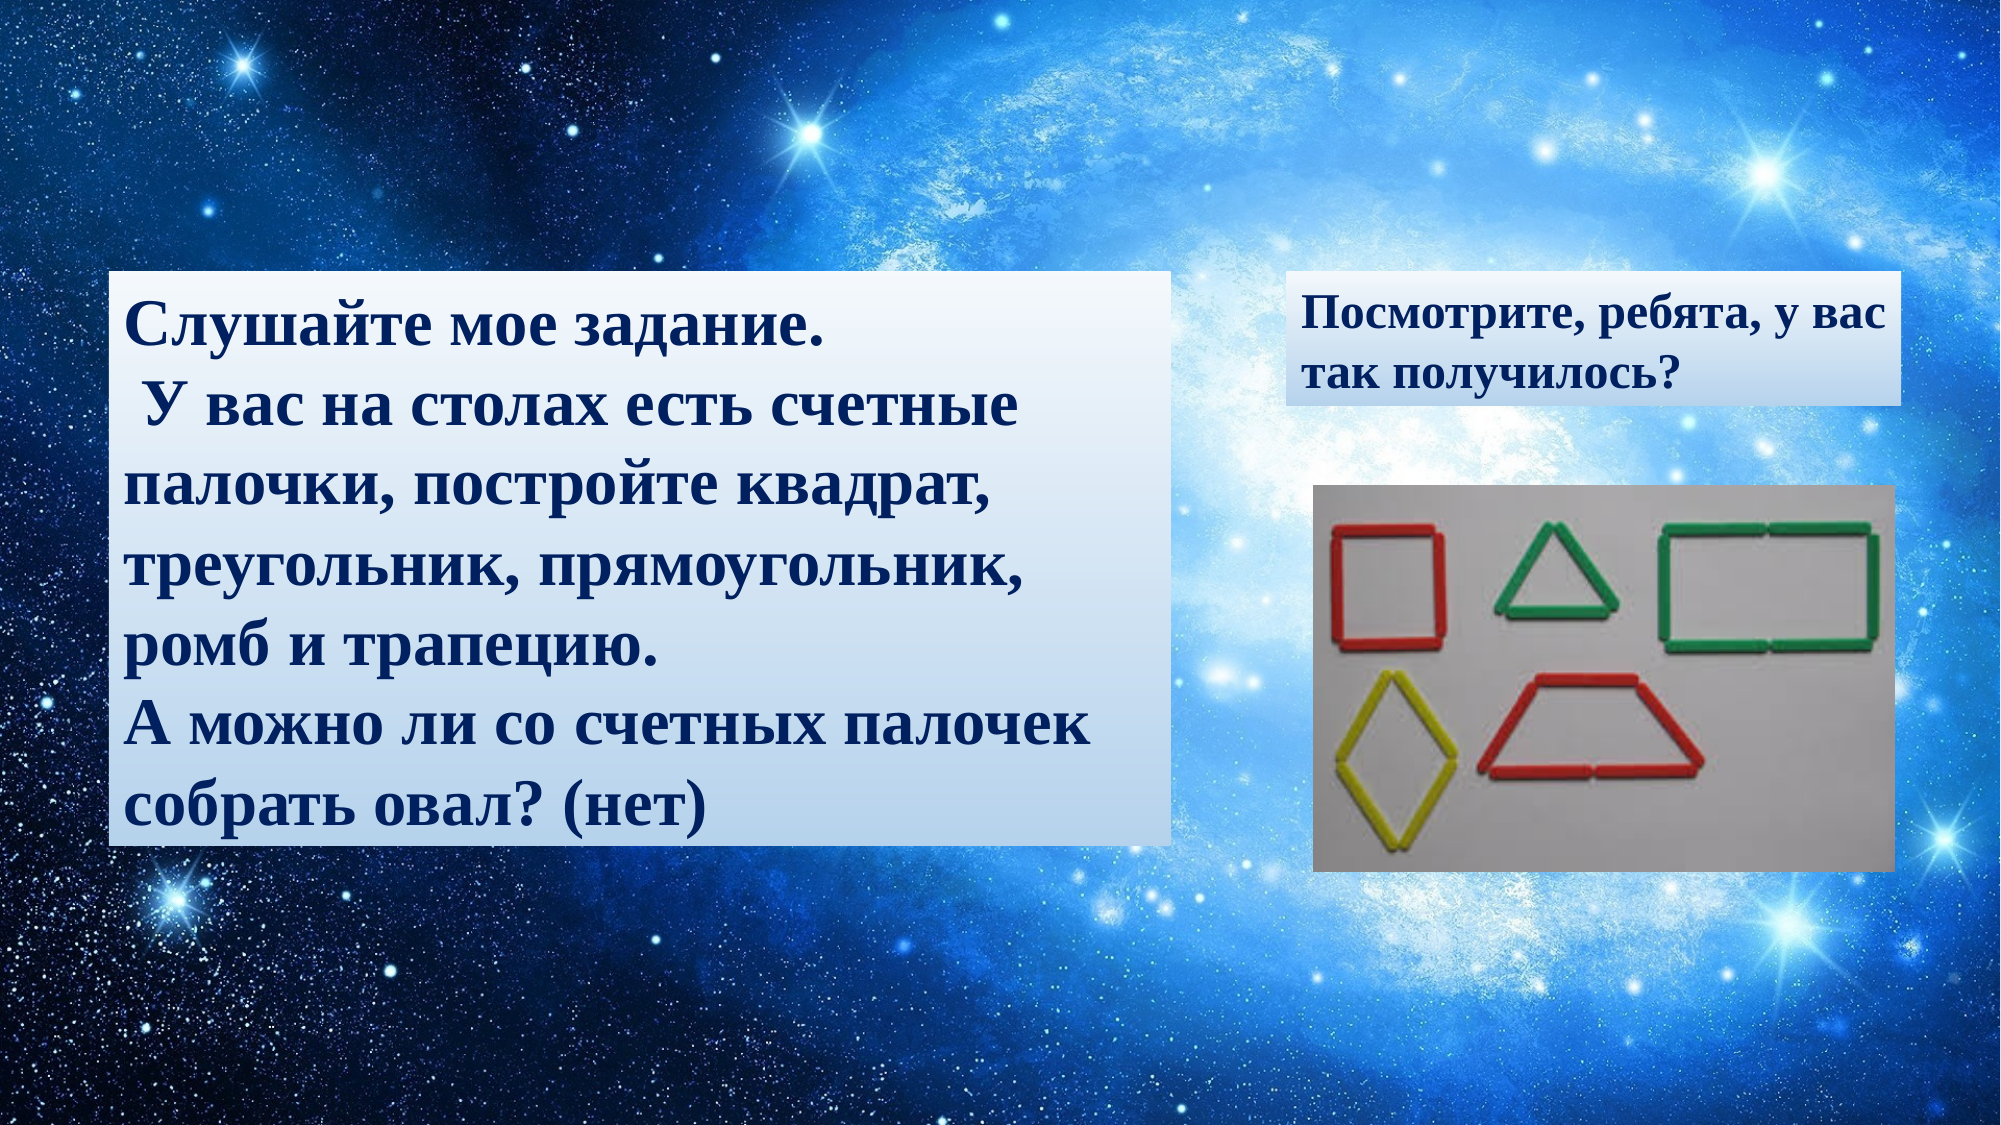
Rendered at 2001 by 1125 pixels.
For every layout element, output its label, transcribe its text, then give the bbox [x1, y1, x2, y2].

text_box Посмотрите, ребята, у вас так получилось? [1286, 271, 1902, 406]
picture [0, 0, 2001, 1125]
text_box Слушайте мое задание. У вас на столах есть счетные палочки, постройте квадрат, треугольник, прямоугольник, ромб и трапецию. А можно ли со счетных палочек собрать овал? (нет) [108, 271, 1171, 846]
